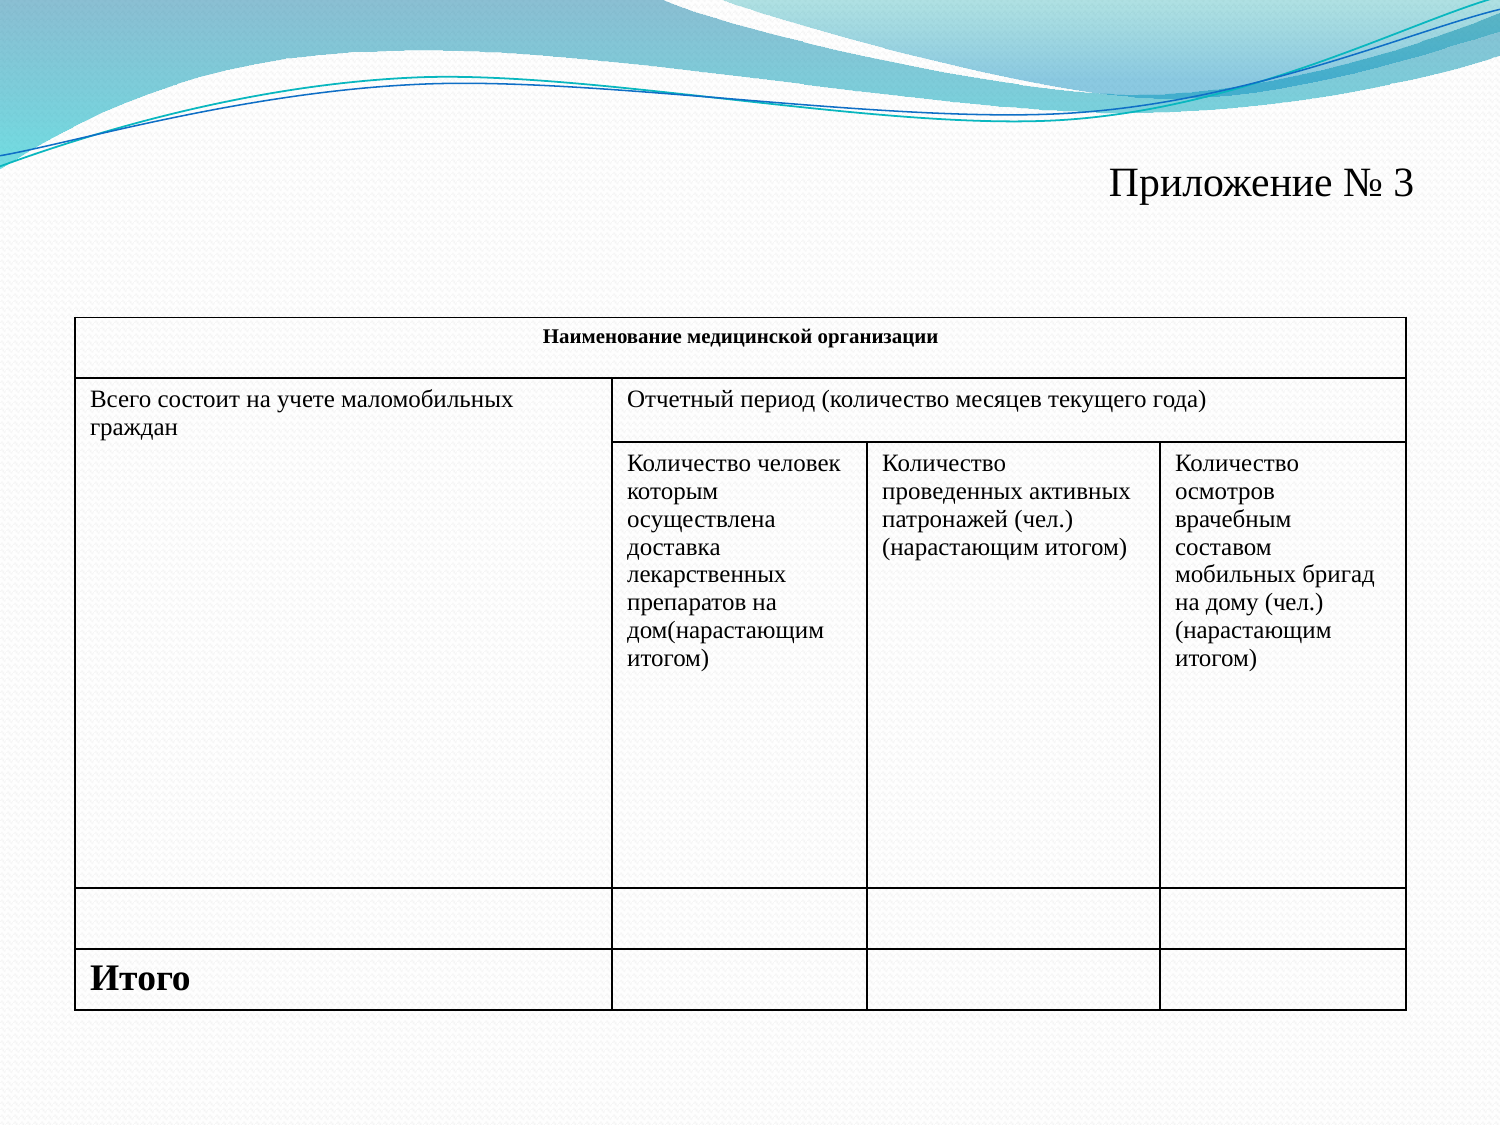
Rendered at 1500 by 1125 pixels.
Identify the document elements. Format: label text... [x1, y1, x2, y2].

table_cell [613, 889, 866, 948]
table_cell [868, 950, 1159, 1009]
table_cell [613, 950, 866, 1009]
table_cell [1161, 950, 1405, 1009]
table_cell [868, 889, 1159, 948]
table_cell [76, 889, 611, 948]
title Приложение № 3 [29, 45, 1425, 256]
table_cell Отчетный период (количество месяцев текущего года) [613, 379, 1405, 441]
table_cell Количество проведенных активных патронажей (чел.)(нарастающим итогом) [868, 443, 1159, 887]
table_cell Итого [76, 950, 611, 1009]
table_header Наименование медицинской организации [76, 318, 1405, 377]
table_cell Всего состоит на учете маломобильных граждан [76, 379, 611, 887]
table_cell Количество человек которым осуществлена доставка лекарственных препаратов на дом(нарастающим итогом) [613, 443, 866, 887]
table_cell Количество осмотров врачебным составом мобильных бригад на дому (чел.) (нарастающим итогом) [1161, 443, 1405, 887]
table_cell [1161, 889, 1405, 948]
